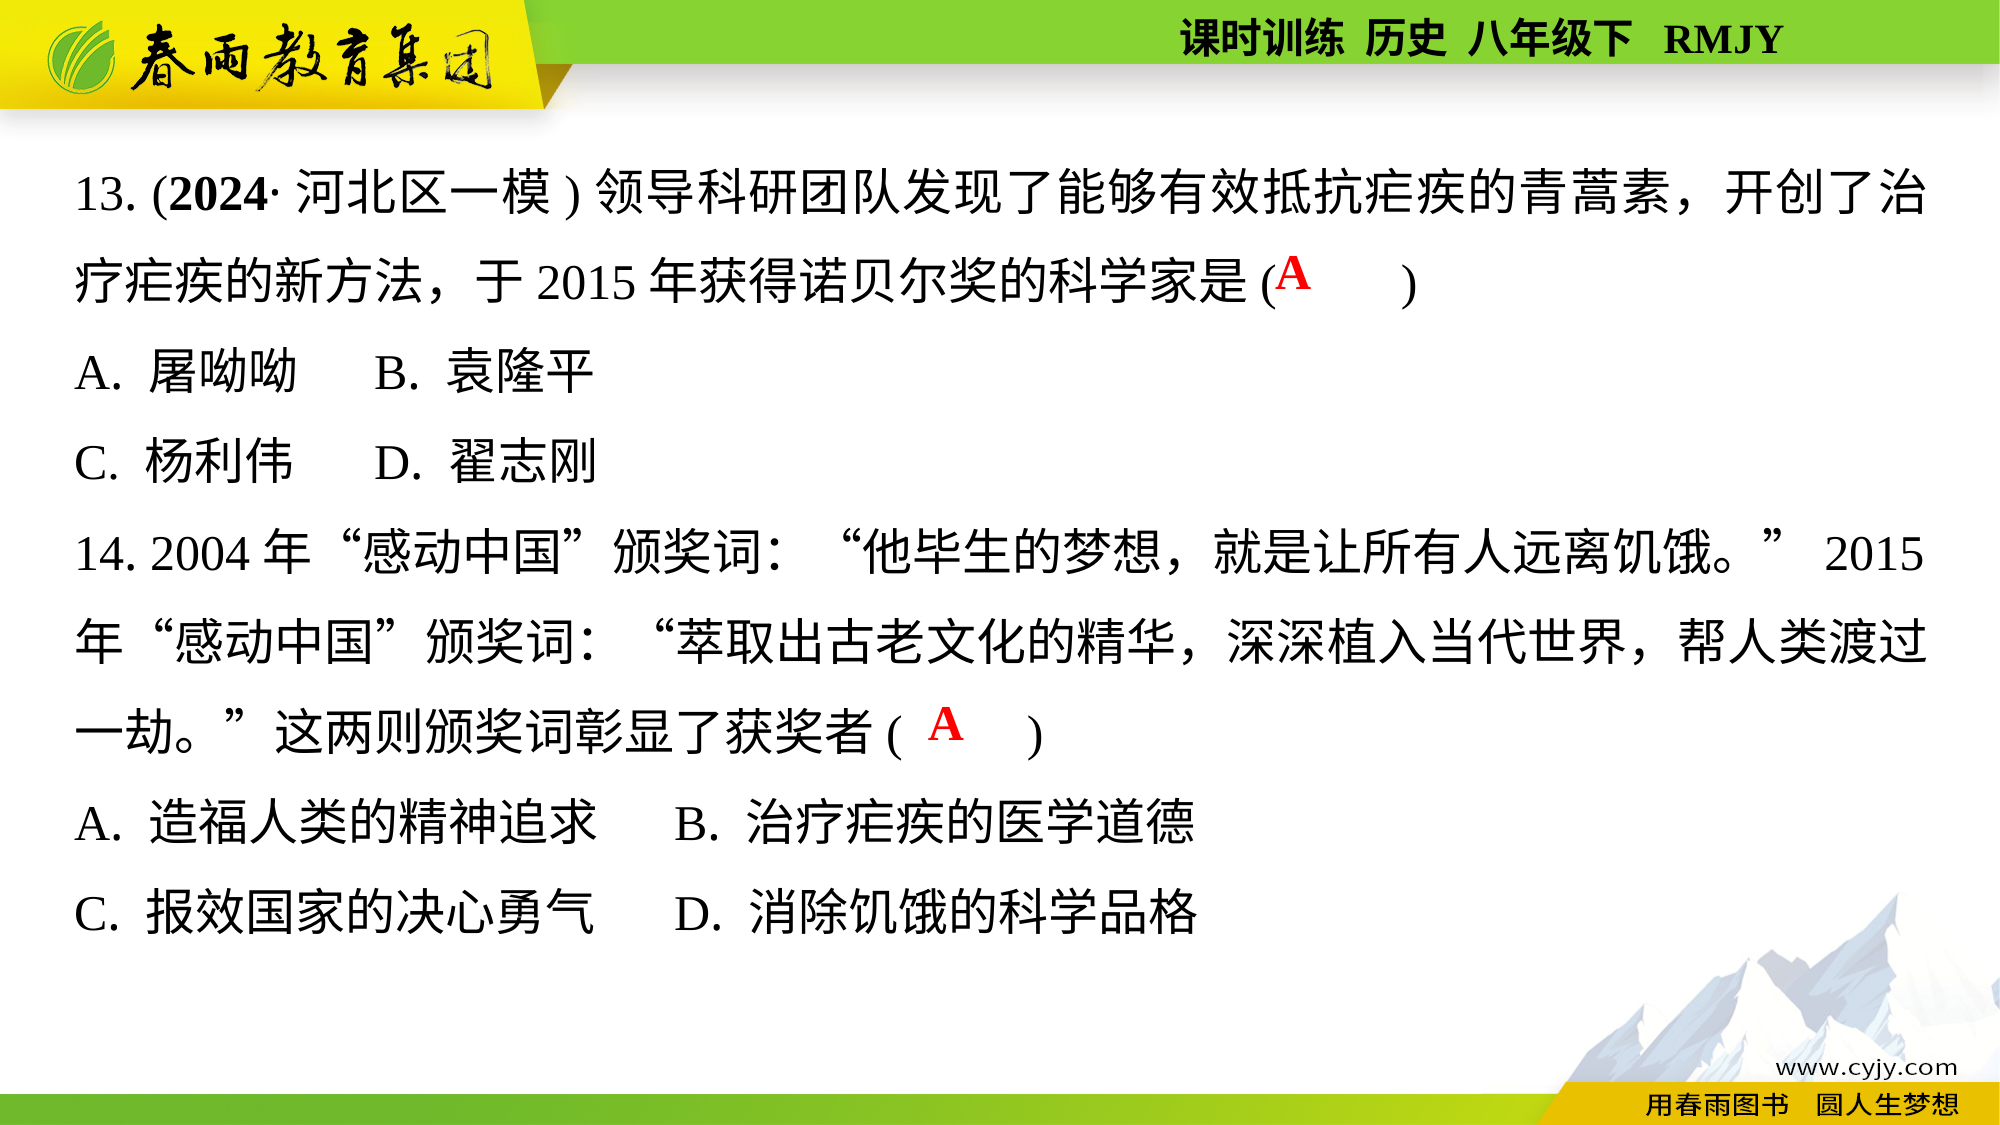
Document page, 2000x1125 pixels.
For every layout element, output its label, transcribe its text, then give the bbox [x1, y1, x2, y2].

text_box A [913, 683, 979, 759]
list 13. (2024·河北区一模)领导科研团队发现了能够有效抵抗疟疾的青蒿素，开创了治疗疟疾的新方法，于2015年获得诺贝尔奖的科学家是( ) A. 屠呦呦 B. 袁隆平 C. 杨利伟 D. 翟志刚 14. 2004年“感动中国”颁奖词：“他毕生的梦想，就是让所有人远离饥饿。”2015年“感动中国”颁奖词：“萃取出古老文化的精华，深深植入当代世界，帮人类渡过一劫。”这两则颁奖词彰显了获奖者( ) A. 造福人类的精神追求 B. 治疗疟疾的医学道德 C. 报效国家的决心勇气 D. 消除饥饿的科学品格 [59, 122, 1944, 956]
text_box A [1260, 231, 1326, 307]
picture [0, 0, 2000, 1125]
